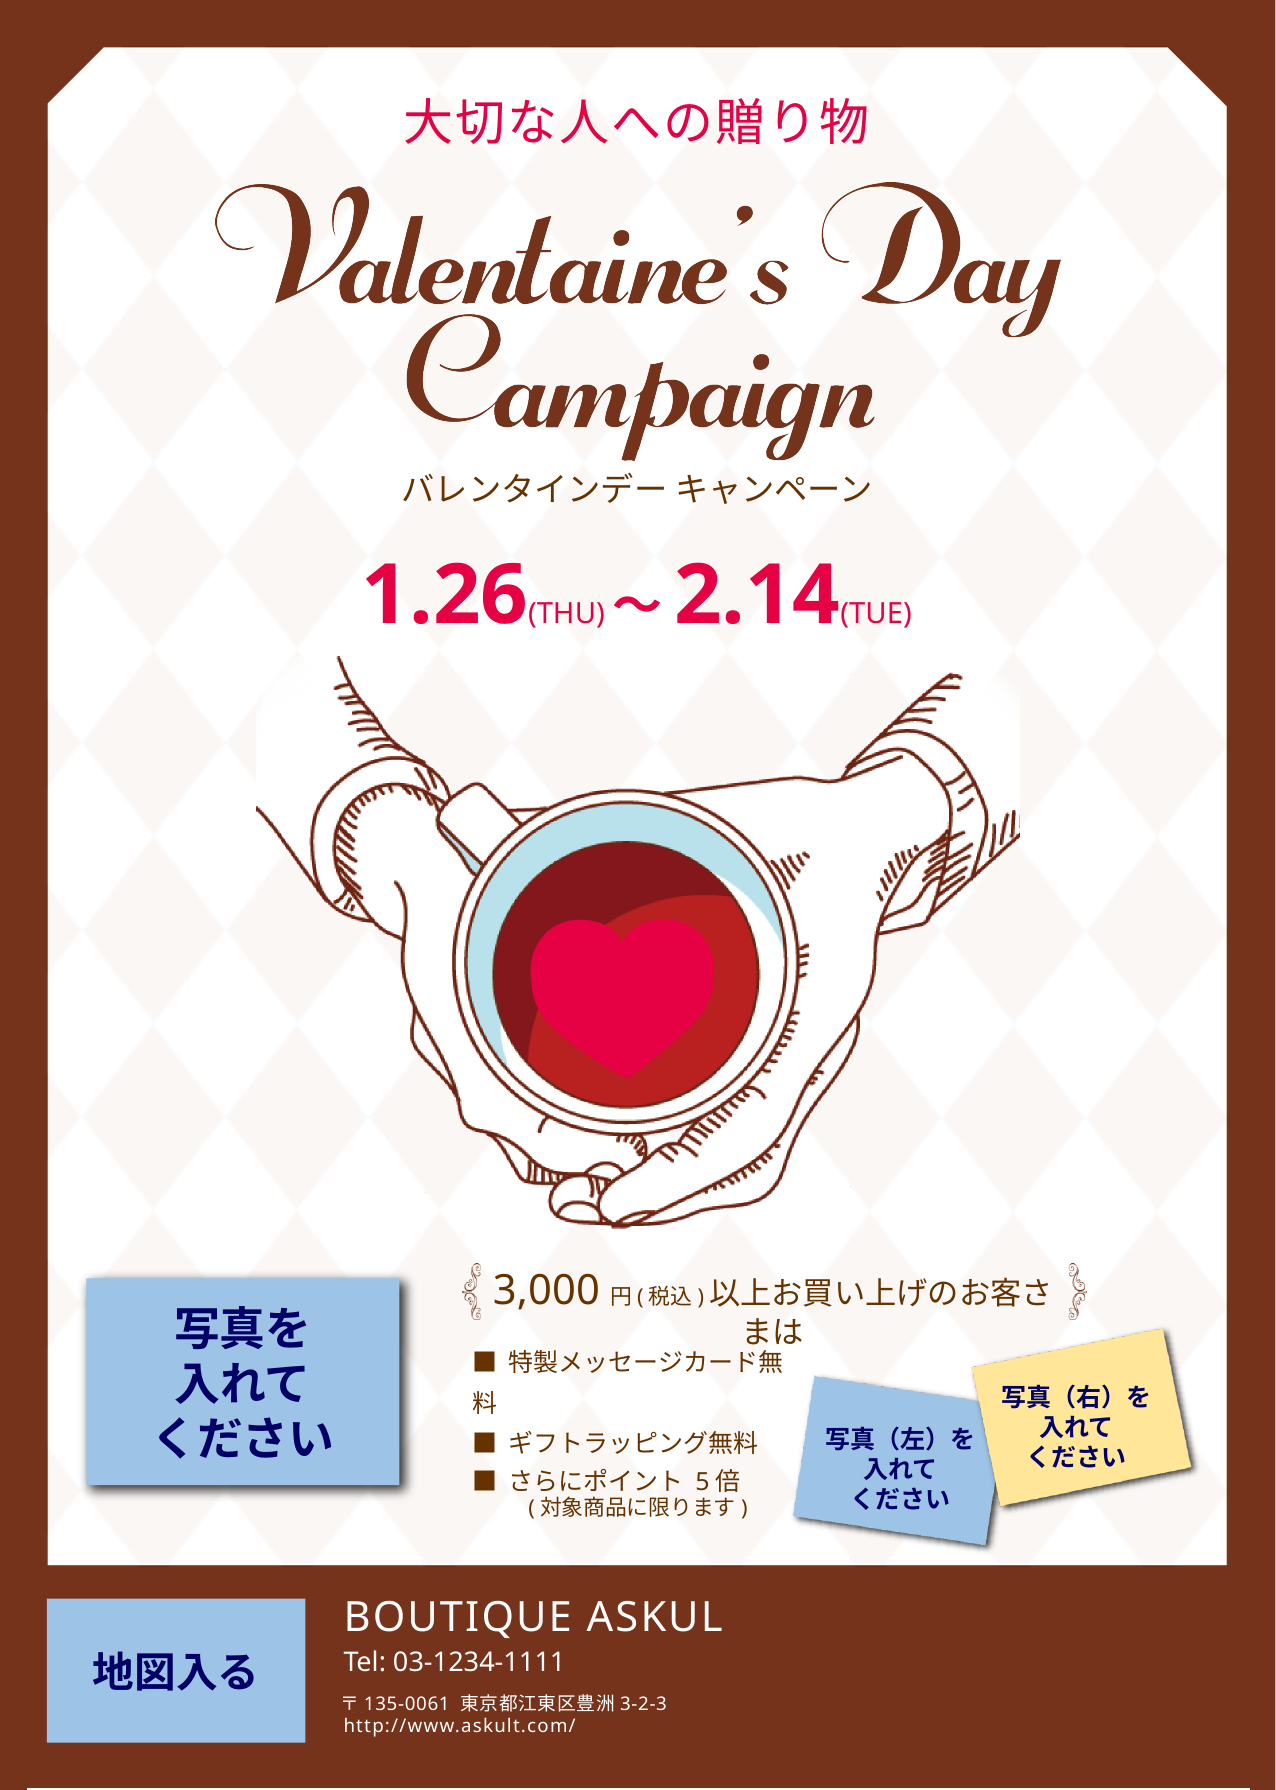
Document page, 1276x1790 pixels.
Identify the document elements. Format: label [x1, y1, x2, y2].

text_box [788, 1371, 1018, 1556]
picture [0, 0, 1276, 1790]
text_box [967, 1323, 1202, 1517]
